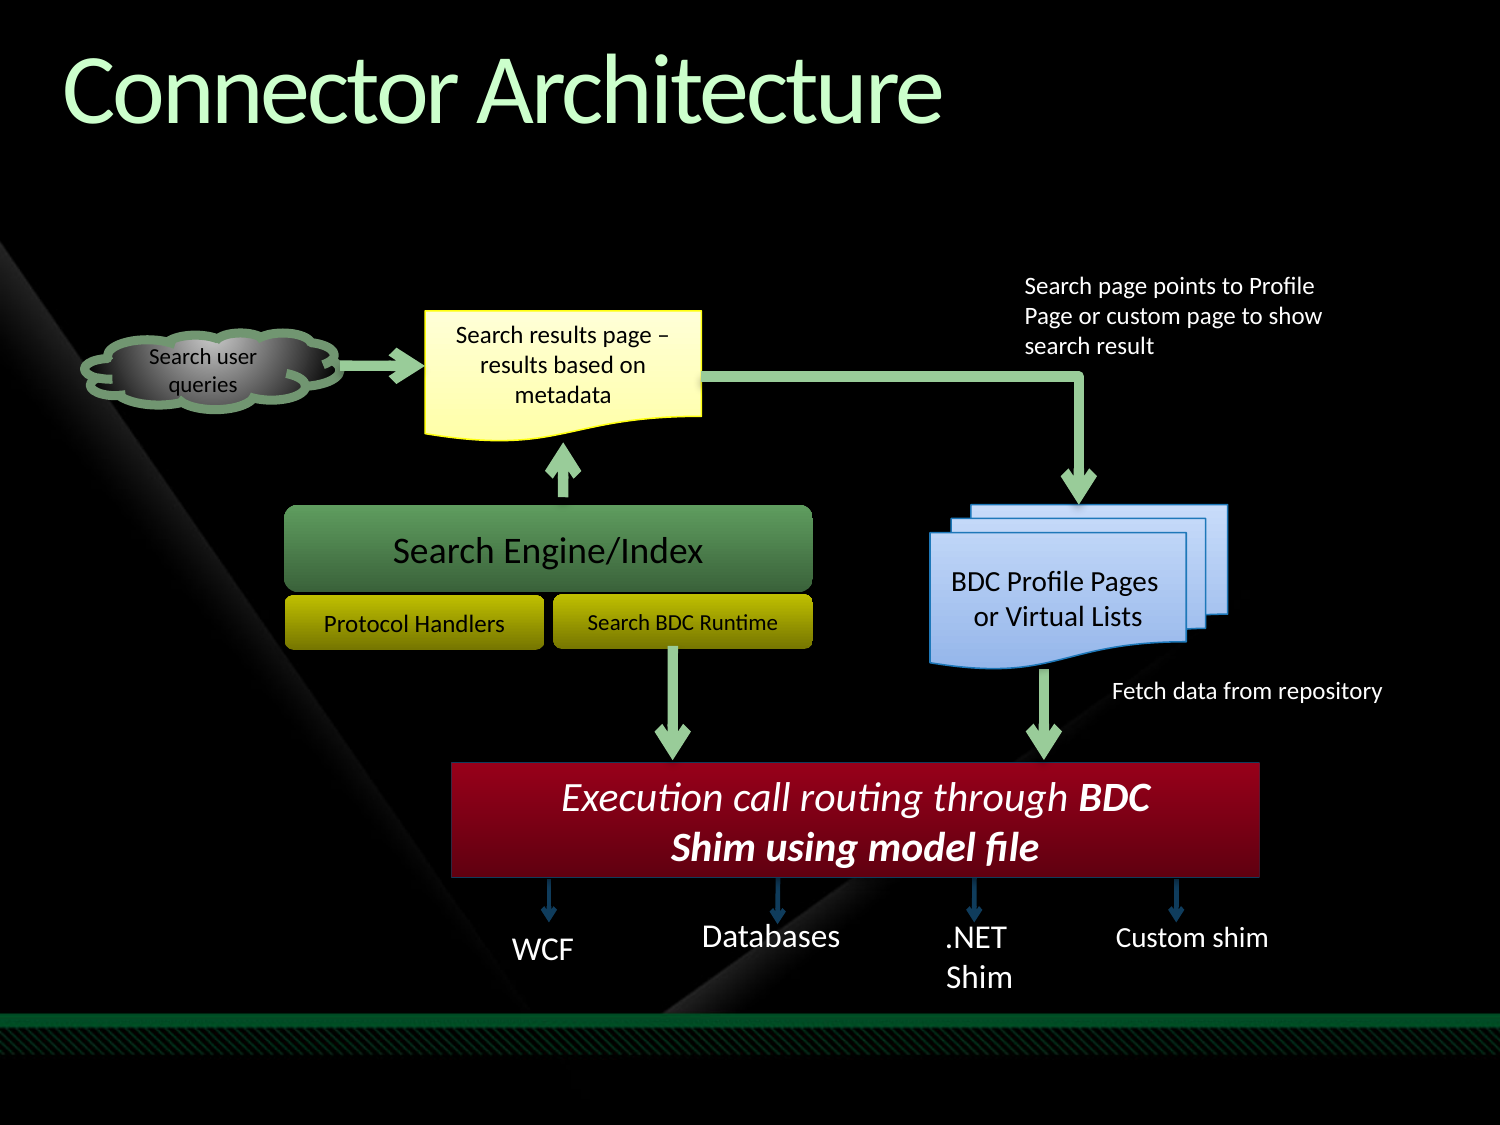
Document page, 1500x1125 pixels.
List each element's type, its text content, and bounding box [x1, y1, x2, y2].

text_box Search Engine/Index [284, 504, 813, 593]
text_box Search BDC Runtime [553, 594, 814, 645]
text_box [701, 376, 1100, 505]
text_box Search page points to Profile Page or custom page to show search result [1009, 262, 1361, 368]
text_box BDC Profile Pages or Virtual Lists [929, 503, 1229, 645]
text_box Search results page – results based on metadata [424, 310, 703, 442]
text_box Protocol Handlers [284, 595, 545, 650]
text_box Search user queries [80, 328, 340, 415]
title Connector Architecture [62, 37, 1438, 147]
picture [0, 0, 1500, 1125]
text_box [437, 645, 1287, 1004]
text_box Fetch data from repository [1292, 667, 1438, 712]
